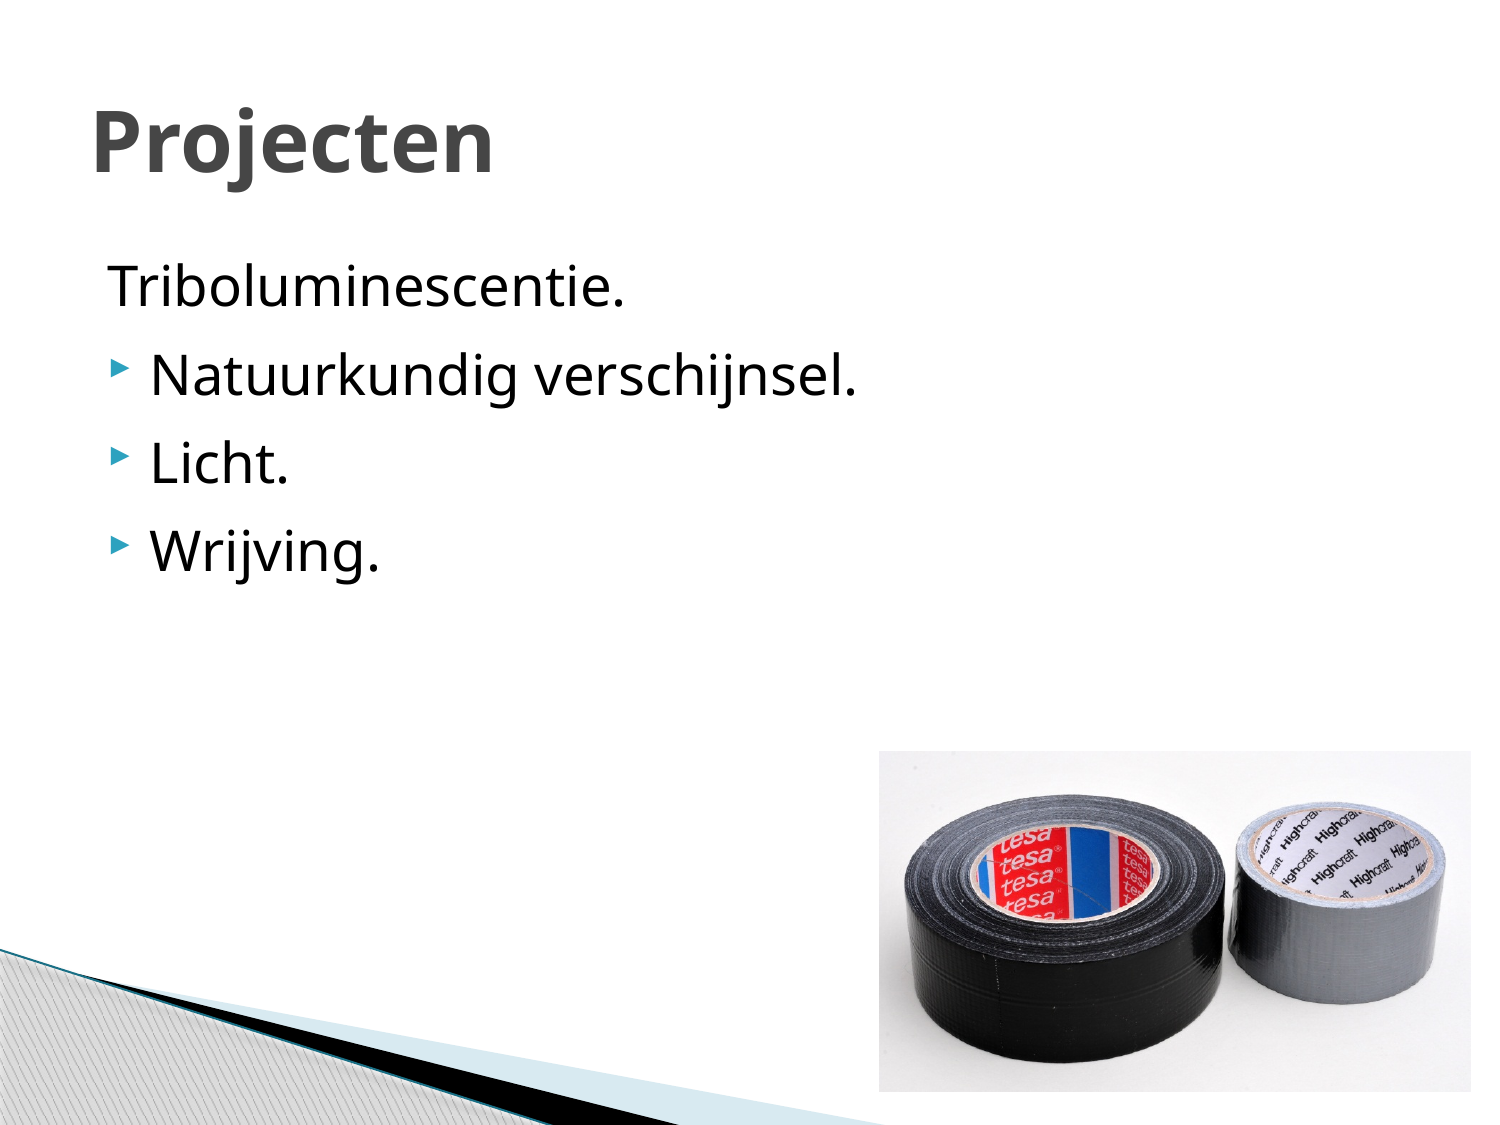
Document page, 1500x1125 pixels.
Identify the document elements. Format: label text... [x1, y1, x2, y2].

title Projecten [75, 45, 1425, 233]
list Triboluminescentie. Natuurkundig verschijnsel. Licht. Wrijving. [75, 243, 1425, 986]
picture [879, 751, 1471, 1092]
